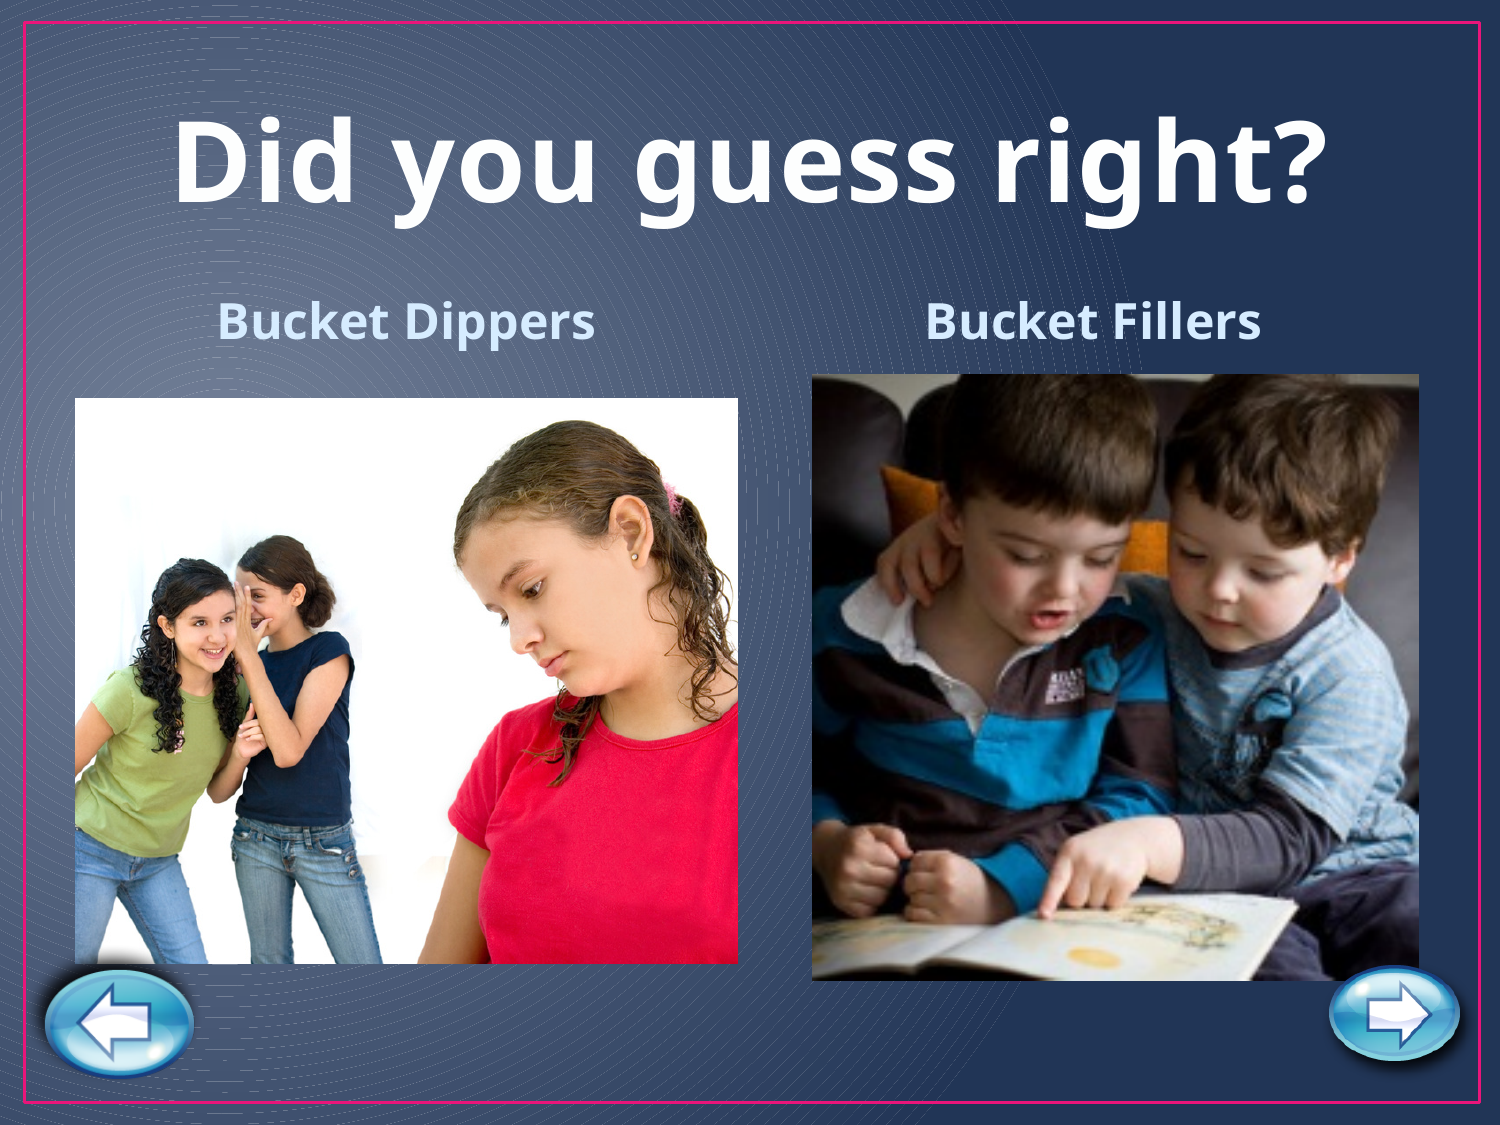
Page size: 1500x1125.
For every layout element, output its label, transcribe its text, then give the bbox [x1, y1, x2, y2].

title Did you guess right? [75, 45, 1425, 233]
list Bucket Fillers [761, 251, 1425, 357]
picture [1312, 930, 1477, 1095]
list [74, 397, 738, 964]
picture [24, 930, 213, 1119]
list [812, 374, 1419, 982]
list Bucket Dippers [75, 251, 738, 357]
